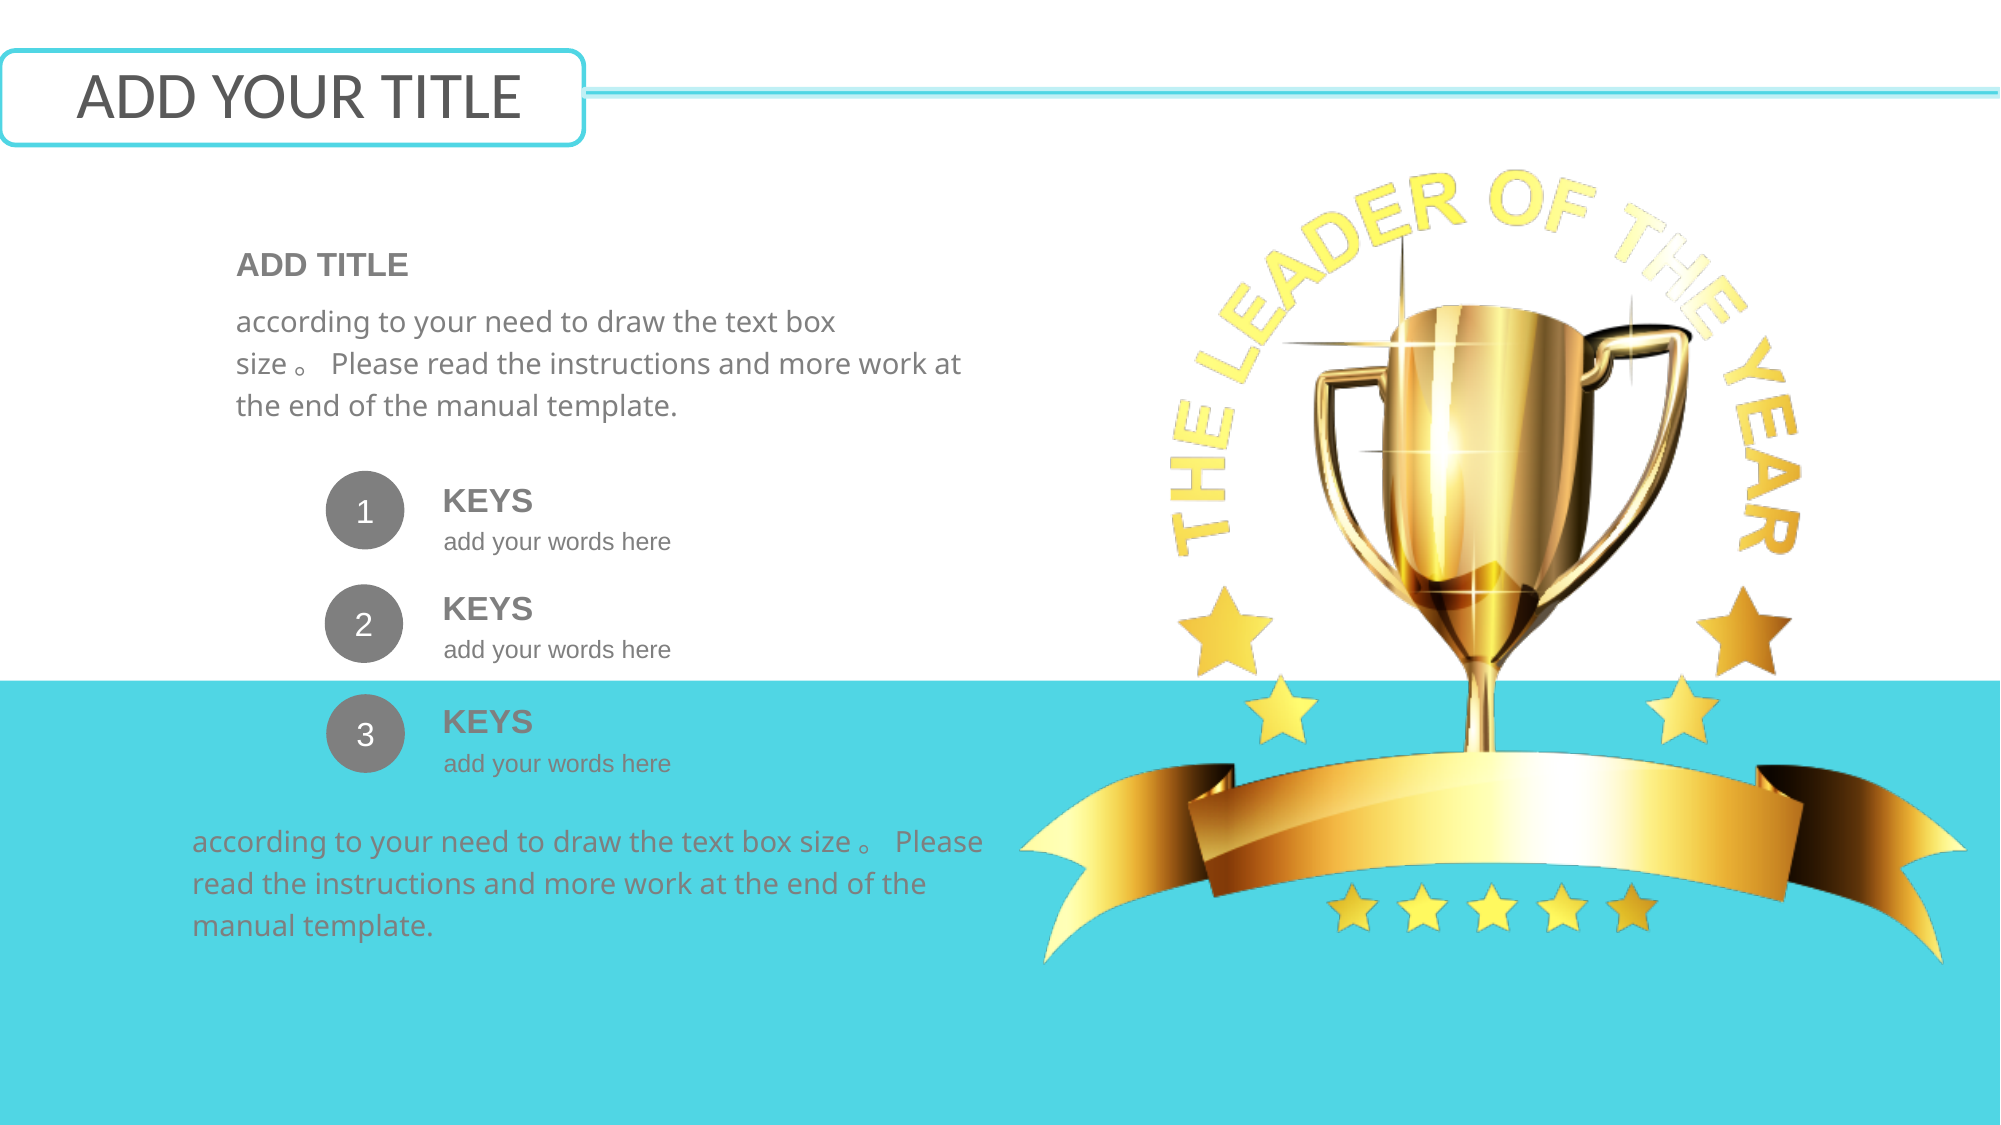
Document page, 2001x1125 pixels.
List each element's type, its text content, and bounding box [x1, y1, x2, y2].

text_box according to your need to draw the text box size。Please read the instructions and more work at the end of the manual template. [235, 296, 994, 423]
text_box KEYS [442, 586, 584, 627]
text_box 3 [326, 694, 405, 773]
text_box according to your need to draw the text box size。Please read the instructions and more work at the end of the manual template. [192, 816, 994, 943]
text_box KEYS [442, 700, 584, 741]
text_box [583, 88, 2000, 97]
picture [999, 148, 1996, 990]
text_box ADD TITLE [235, 243, 688, 284]
text_box add your words here [443, 747, 727, 778]
text_box 1 [325, 470, 405, 550]
text_box add your words here [443, 633, 727, 664]
text_box ADD YOUR TITLE [61, 45, 538, 140]
text_box KEYS [442, 478, 584, 519]
text_box 2 [324, 584, 404, 663]
text_box add your words here [443, 525, 727, 556]
text_box [0, 680, 2000, 1125]
text_box [0, 50, 584, 146]
